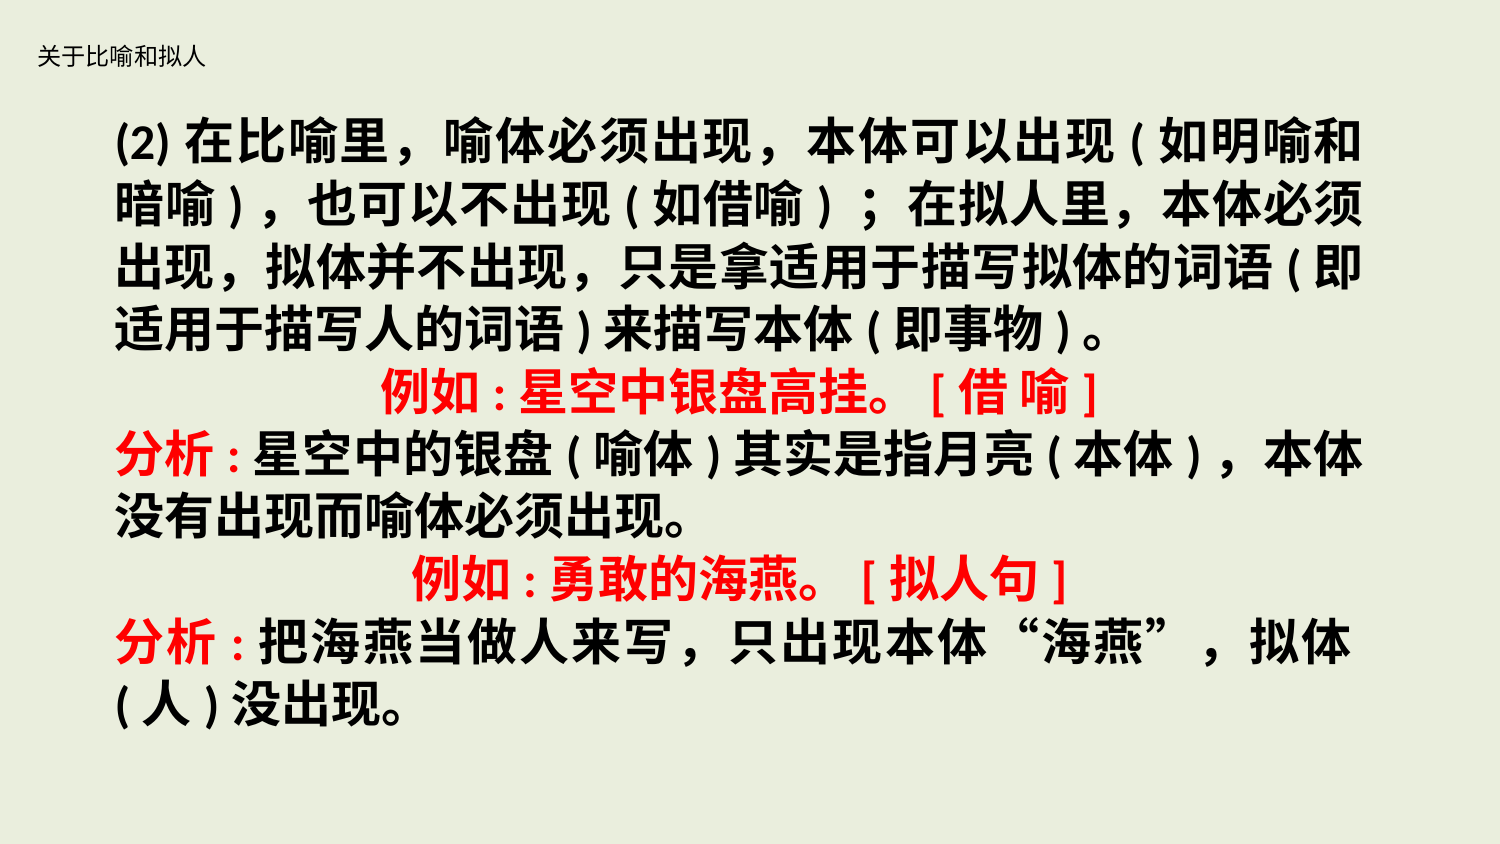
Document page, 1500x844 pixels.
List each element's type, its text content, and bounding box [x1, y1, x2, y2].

title 关于比喻和拟人 [28, 7, 1450, 76]
list (2)在比喻里，喻体必须出现，本体可以出现(如明喻和暗喻)，也可以不出现(如借喻) ；在拟人里，本体必须出现，拟体并不出现，只是拿适用于描写拟体的词语(即适用于描写人的词语)来描写本体(即事物)。 例如:星空中银盘高挂。[借 喻] 分析:星空中的银盘(喻体)其实是指月亮(本体)，本体没有出现而喻体必须出现。 例如:勇敢的海燕。[拟人句] 分析:把海燕当做人来写，只出现本体“海燕”，拟体(人)没出现。 [105, 103, 1373, 763]
